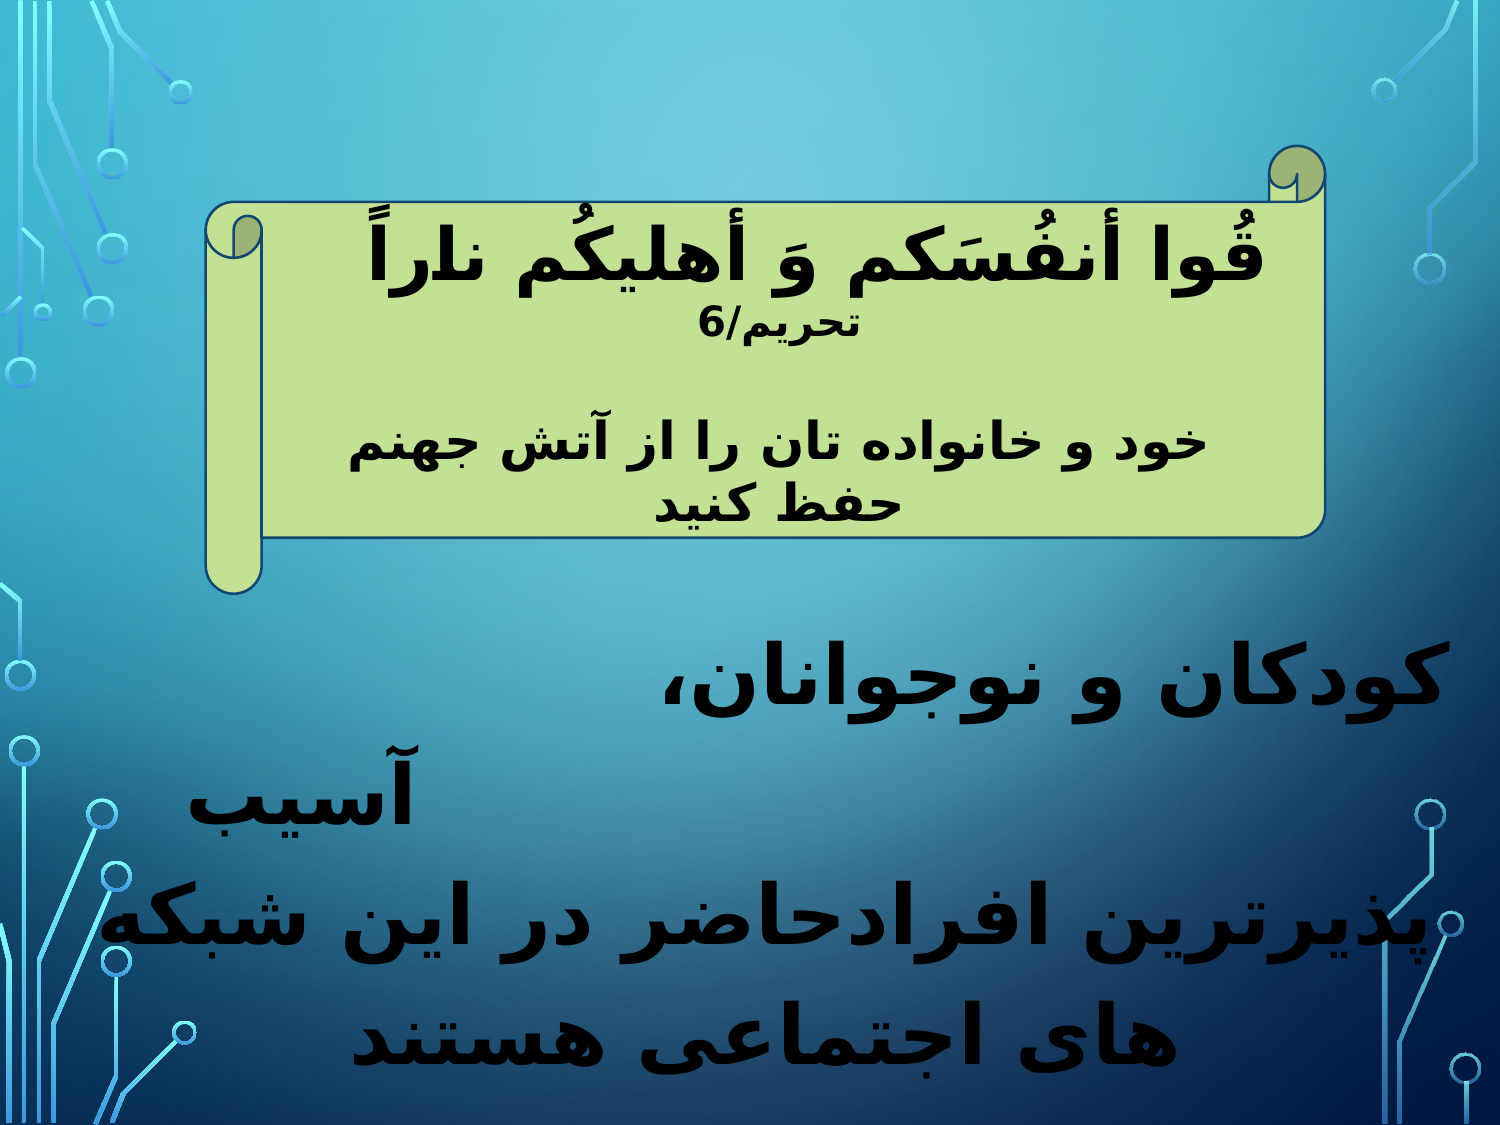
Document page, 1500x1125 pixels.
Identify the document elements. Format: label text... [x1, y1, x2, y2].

list کودکان و نوجوانان، آسیب پذیرترین افرادحاضر در این شبکه های اجتماعی هستند [52, 593, 1478, 914]
text_box قُوا أنفُسَکم وَ أهلیکُم ناراً تحریم/6 خود و خانواده تان را از آتش جهنم حفظ کنید [204, 144, 1327, 596]
